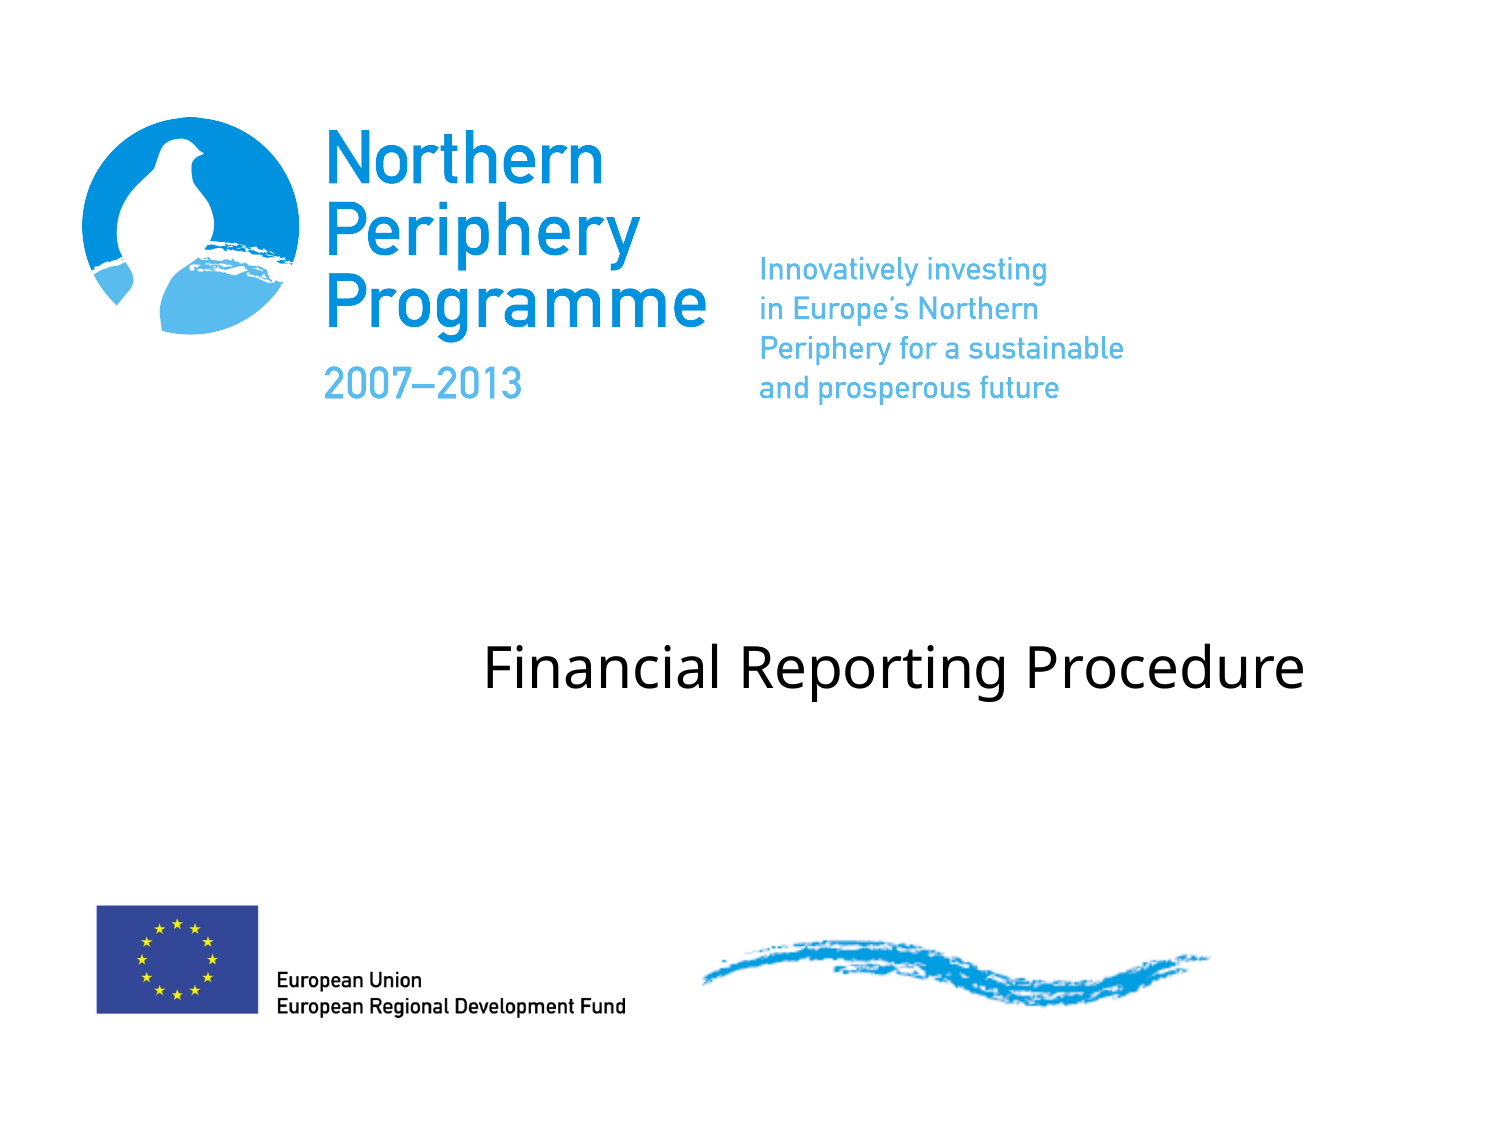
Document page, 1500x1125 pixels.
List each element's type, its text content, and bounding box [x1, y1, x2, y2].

picture [93, 902, 626, 1018]
picture [81, 116, 1124, 405]
picture [81, 116, 185, 222]
picture [251, 247, 266, 252]
picture [687, 926, 1263, 1084]
title Financial Reporting Procedure [382, 515, 1407, 926]
